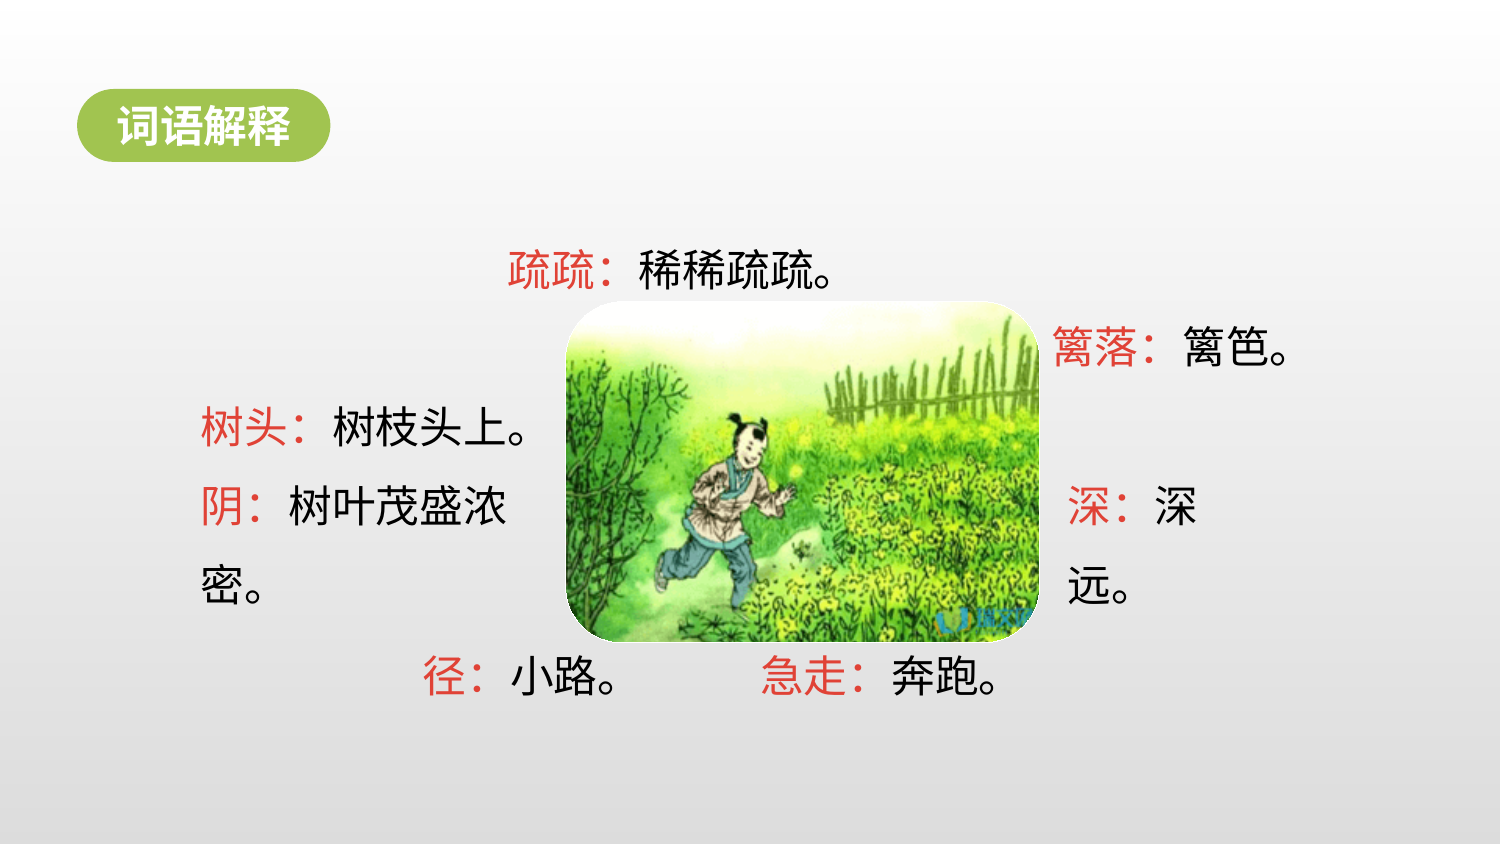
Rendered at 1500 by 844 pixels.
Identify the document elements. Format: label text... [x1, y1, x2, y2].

picture [565, 301, 1040, 643]
text_box 急走：奔跑。 [748, 642, 1067, 707]
text_box 词语解释 [76, 87, 332, 163]
text_box 树头：树枝头上。 阴：树叶茂盛浓密。 [189, 367, 565, 616]
text_box 篱落：篱笆。 [1040, 313, 1327, 378]
text_box 径：小路。 [411, 642, 653, 707]
text_box 疏疏：稀稀疏疏。 [496, 237, 872, 301]
text_box 深：深远。 [1056, 447, 1283, 617]
